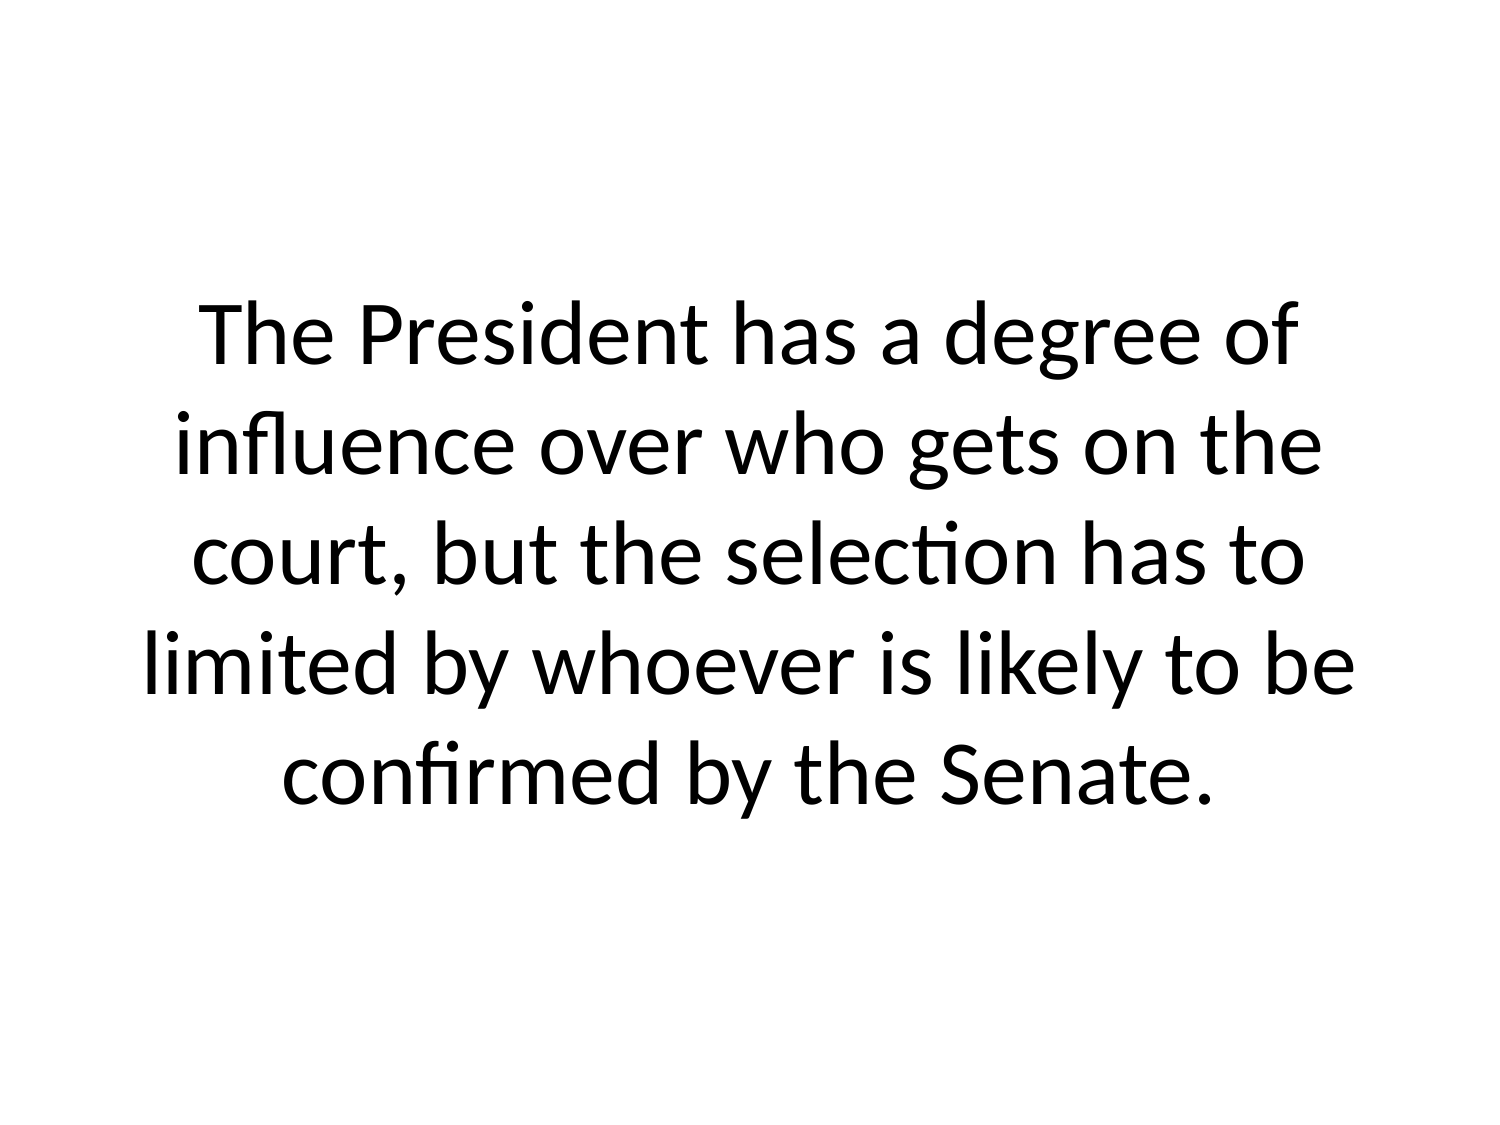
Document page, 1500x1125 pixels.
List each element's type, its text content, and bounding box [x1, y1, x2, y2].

title The President has a degree of influence over who gets on the court, but the selection has to limited by whoever is likely to be confirmed by the Senate. [74, 44, 1426, 1051]
